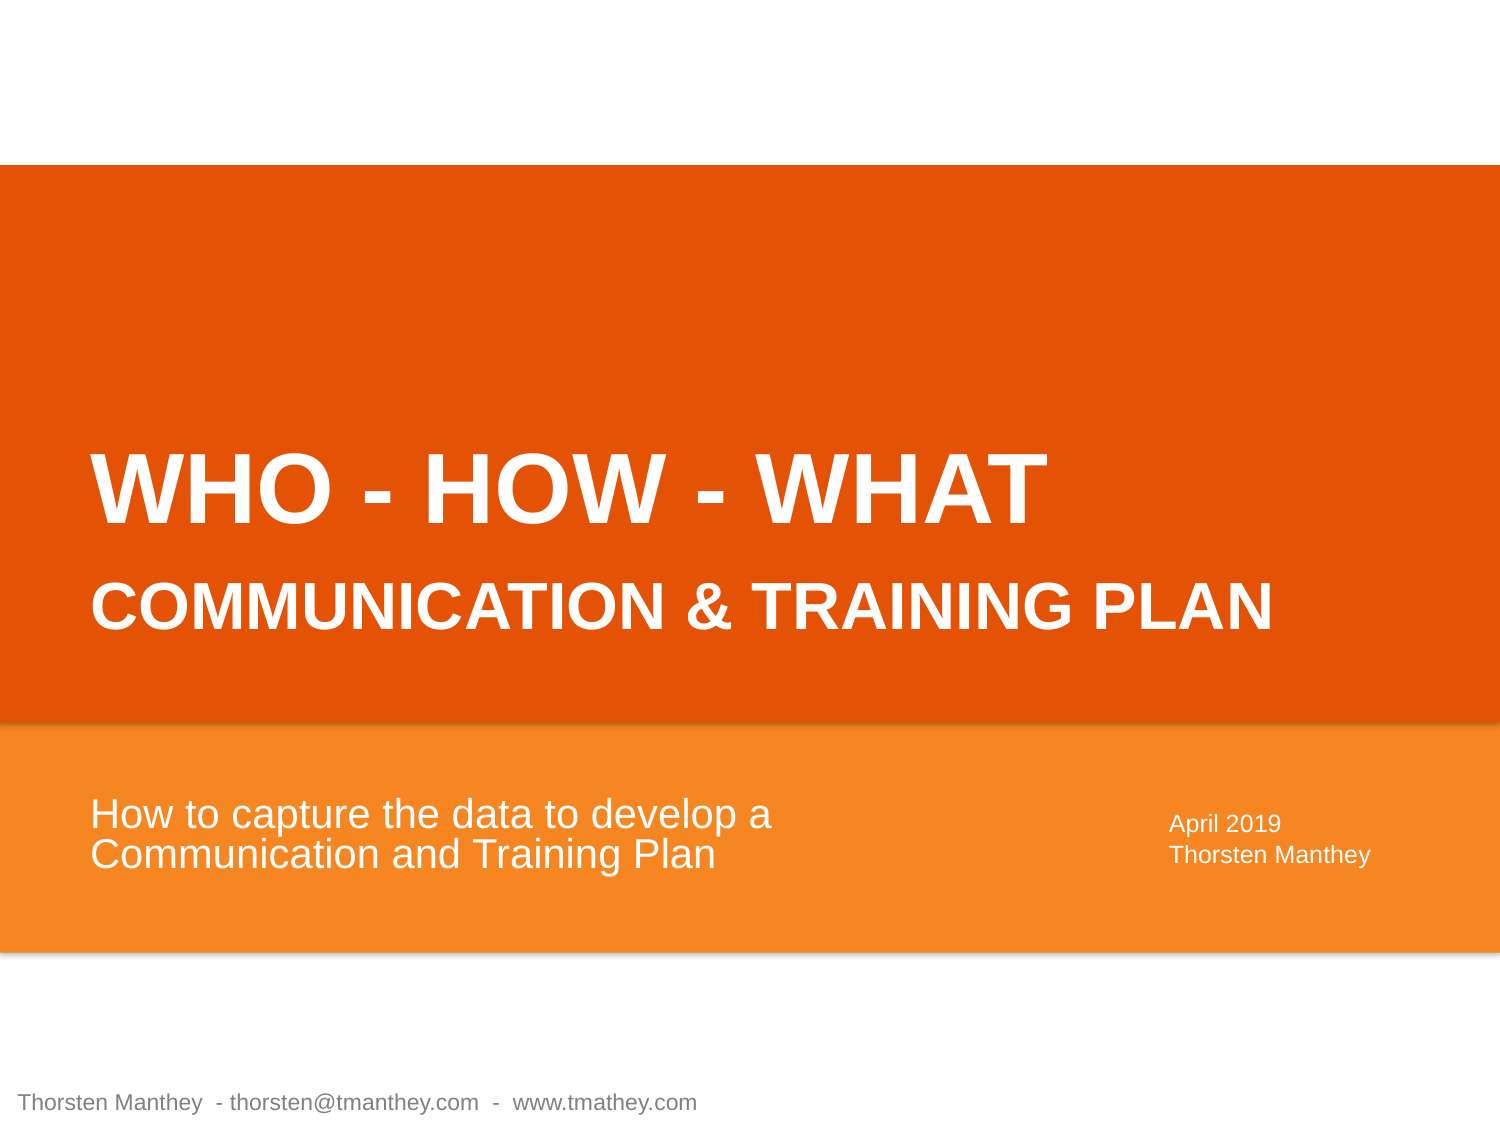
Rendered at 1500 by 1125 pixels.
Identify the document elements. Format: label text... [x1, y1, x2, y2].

title WHO - HOW - WHAT Communication & Training PLAN [75, 359, 1338, 651]
subtitle How to capture the data to develop a Communication and Training Plan [74, 721, 1062, 953]
text_box Thorsten Manthey - thorsten@tmanthey.com - www.tmathey.com [2, 1080, 714, 1123]
text_box April 2019 Thorsten Manthey [1154, 722, 1500, 953]
